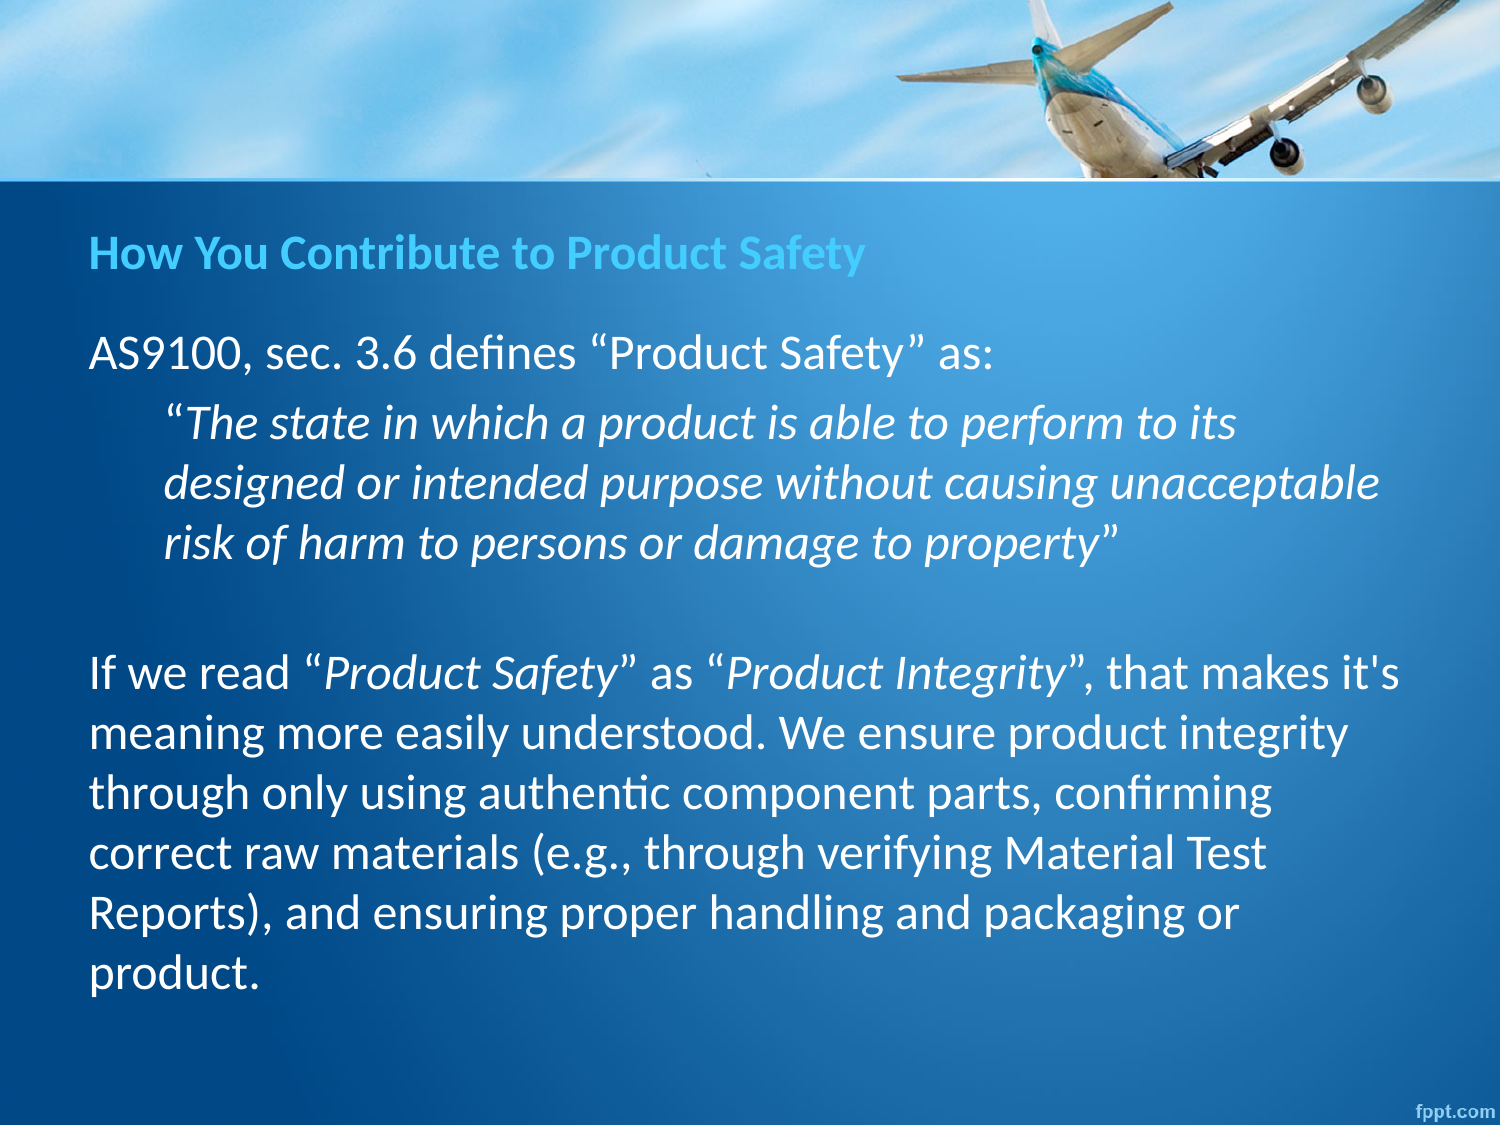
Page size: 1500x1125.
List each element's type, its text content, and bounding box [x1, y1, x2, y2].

picture [0, 0, 1500, 1125]
title How You Contribute to Product Safety [73, 211, 1424, 287]
list AS9100, sec. 3.6 defines “Product Safety” as: “The state in which a product is able to perform to its designed or intended purpose without causing unacceptable risk of harm to persons or damage to property” If we read “Product Safety” as “Product Integrity”, that makes it's meaning more easily understood. We ensure product integrity through only using authentic component parts, confirming correct raw materials (e.g., through verifying Material Test Reports), and ensuring proper handling and packaging or product. [73, 311, 1424, 1014]
